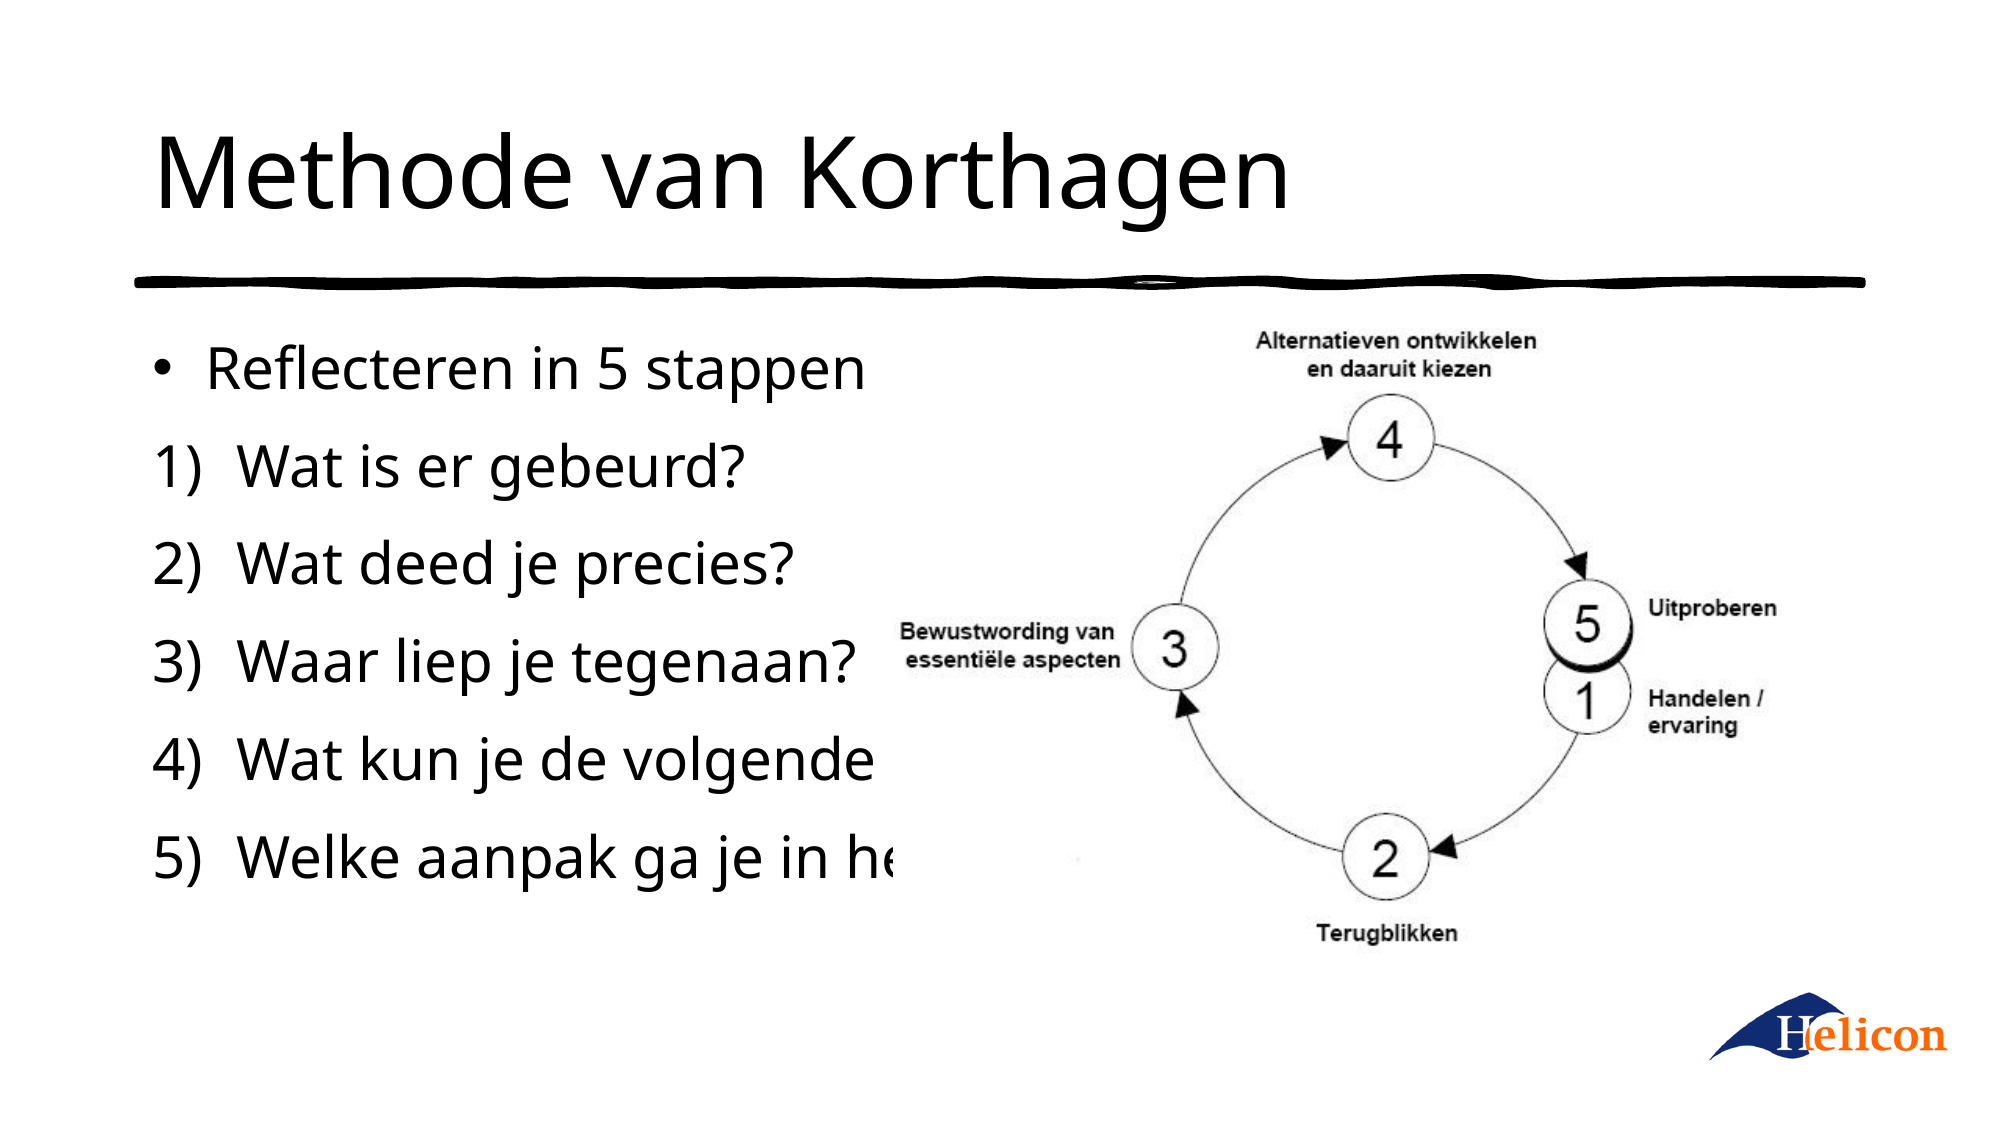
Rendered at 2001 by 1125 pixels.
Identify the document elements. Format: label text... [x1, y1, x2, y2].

title Methode van Korthagen [137, 59, 1863, 278]
picture [893, 316, 2000, 1125]
list Reflecteren in 5 stappen Wat is er gebeurd? Wat deed je precies? Waar liep je tegenaan? Wat kun je de volgende keer anders doen? Welke aanpak ga je in het vervolg gebruiken? [137, 316, 1671, 1014]
